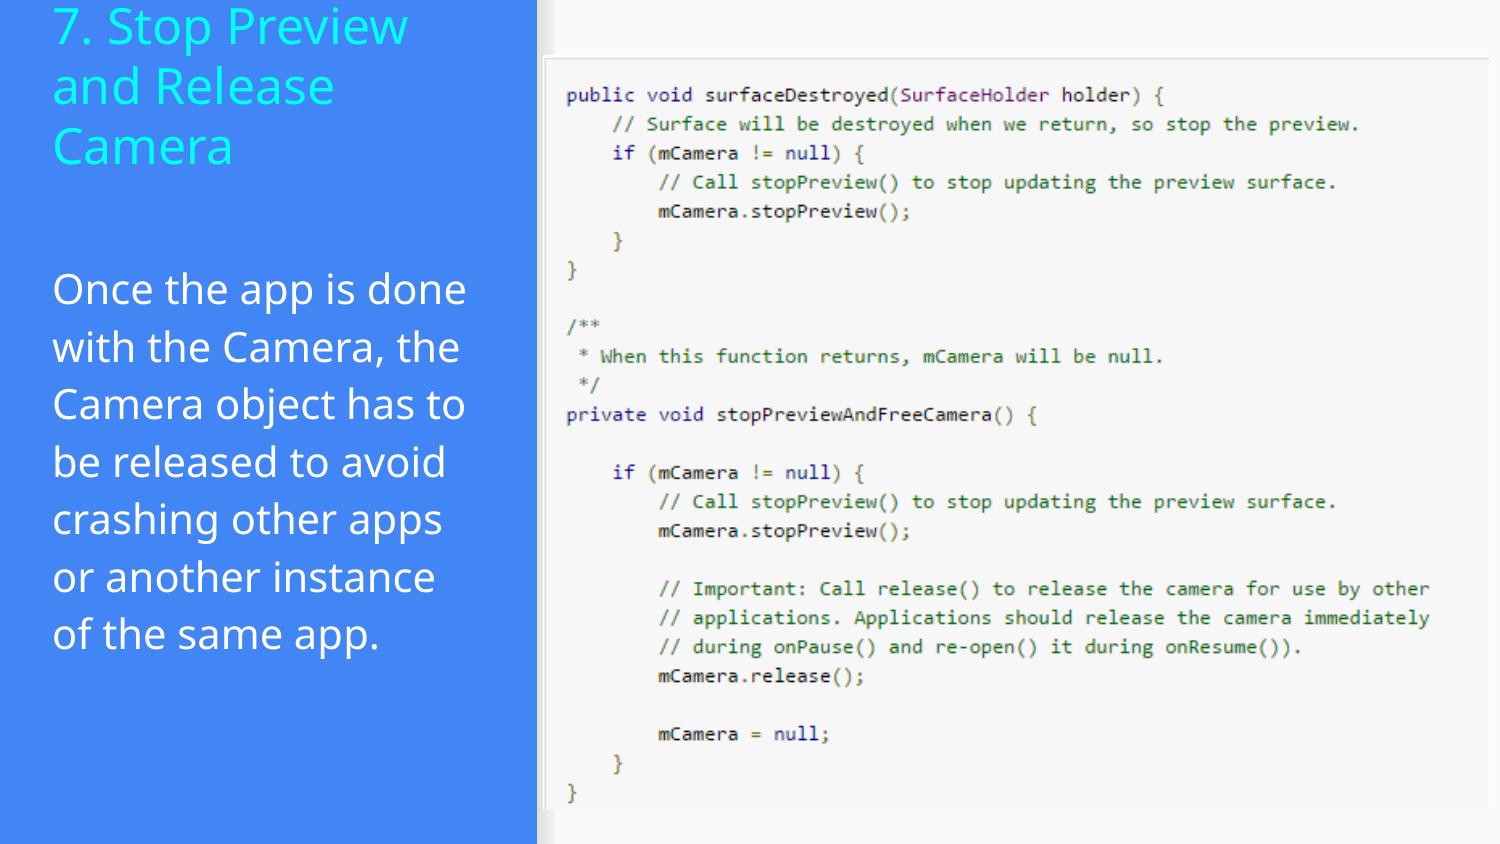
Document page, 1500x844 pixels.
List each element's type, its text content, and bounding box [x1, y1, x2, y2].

list Once the app is done with the Camera, the Camera object has to be released to avoid crashing other apps or another instance of the same app. [37, 240, 498, 760]
title 7. Stop Preview and Release Camera [37, 32, 513, 190]
picture [542, 55, 1490, 811]
